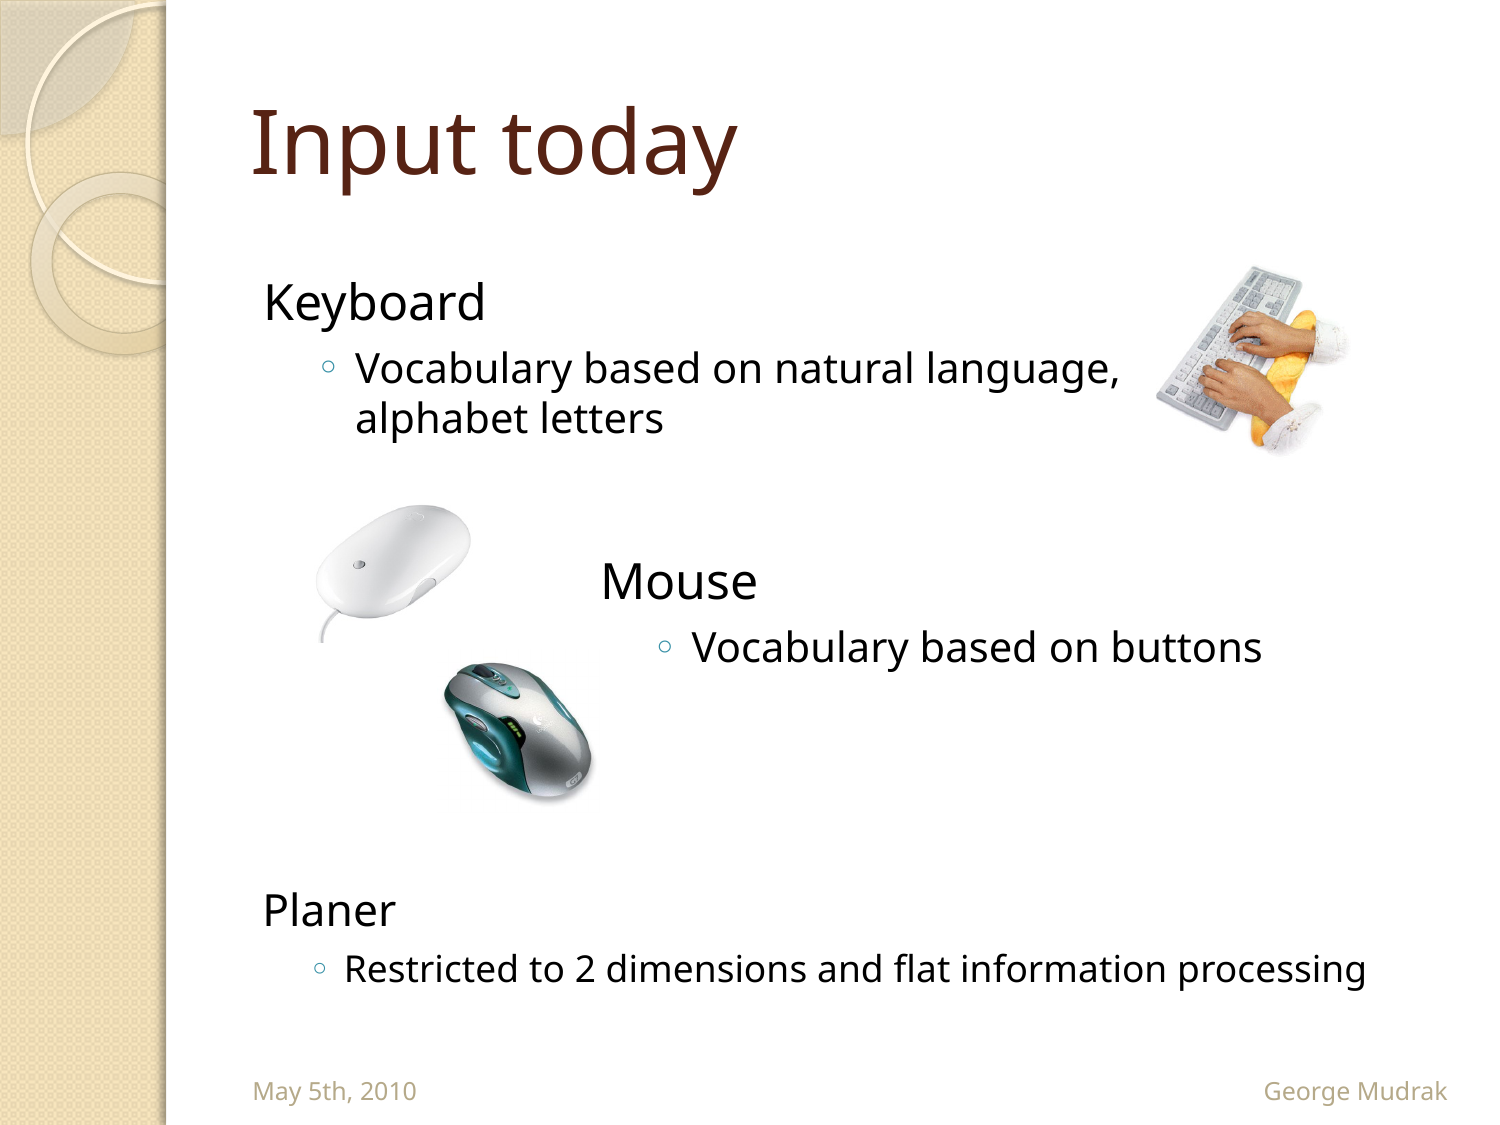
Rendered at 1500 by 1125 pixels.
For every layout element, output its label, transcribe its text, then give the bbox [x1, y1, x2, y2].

text_box Planer Restricted to 2 dimensions and flat information processing [235, 874, 1400, 1038]
title Input today [235, 45, 1466, 233]
picture [1122, 237, 1388, 483]
footer George Mudrak [938, 1034, 1463, 1113]
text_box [297, 499, 1413, 813]
list Keyboard Vocabulary based on natural language, alphabet letters [235, 262, 1115, 475]
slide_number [237, 1038, 938, 1113]
